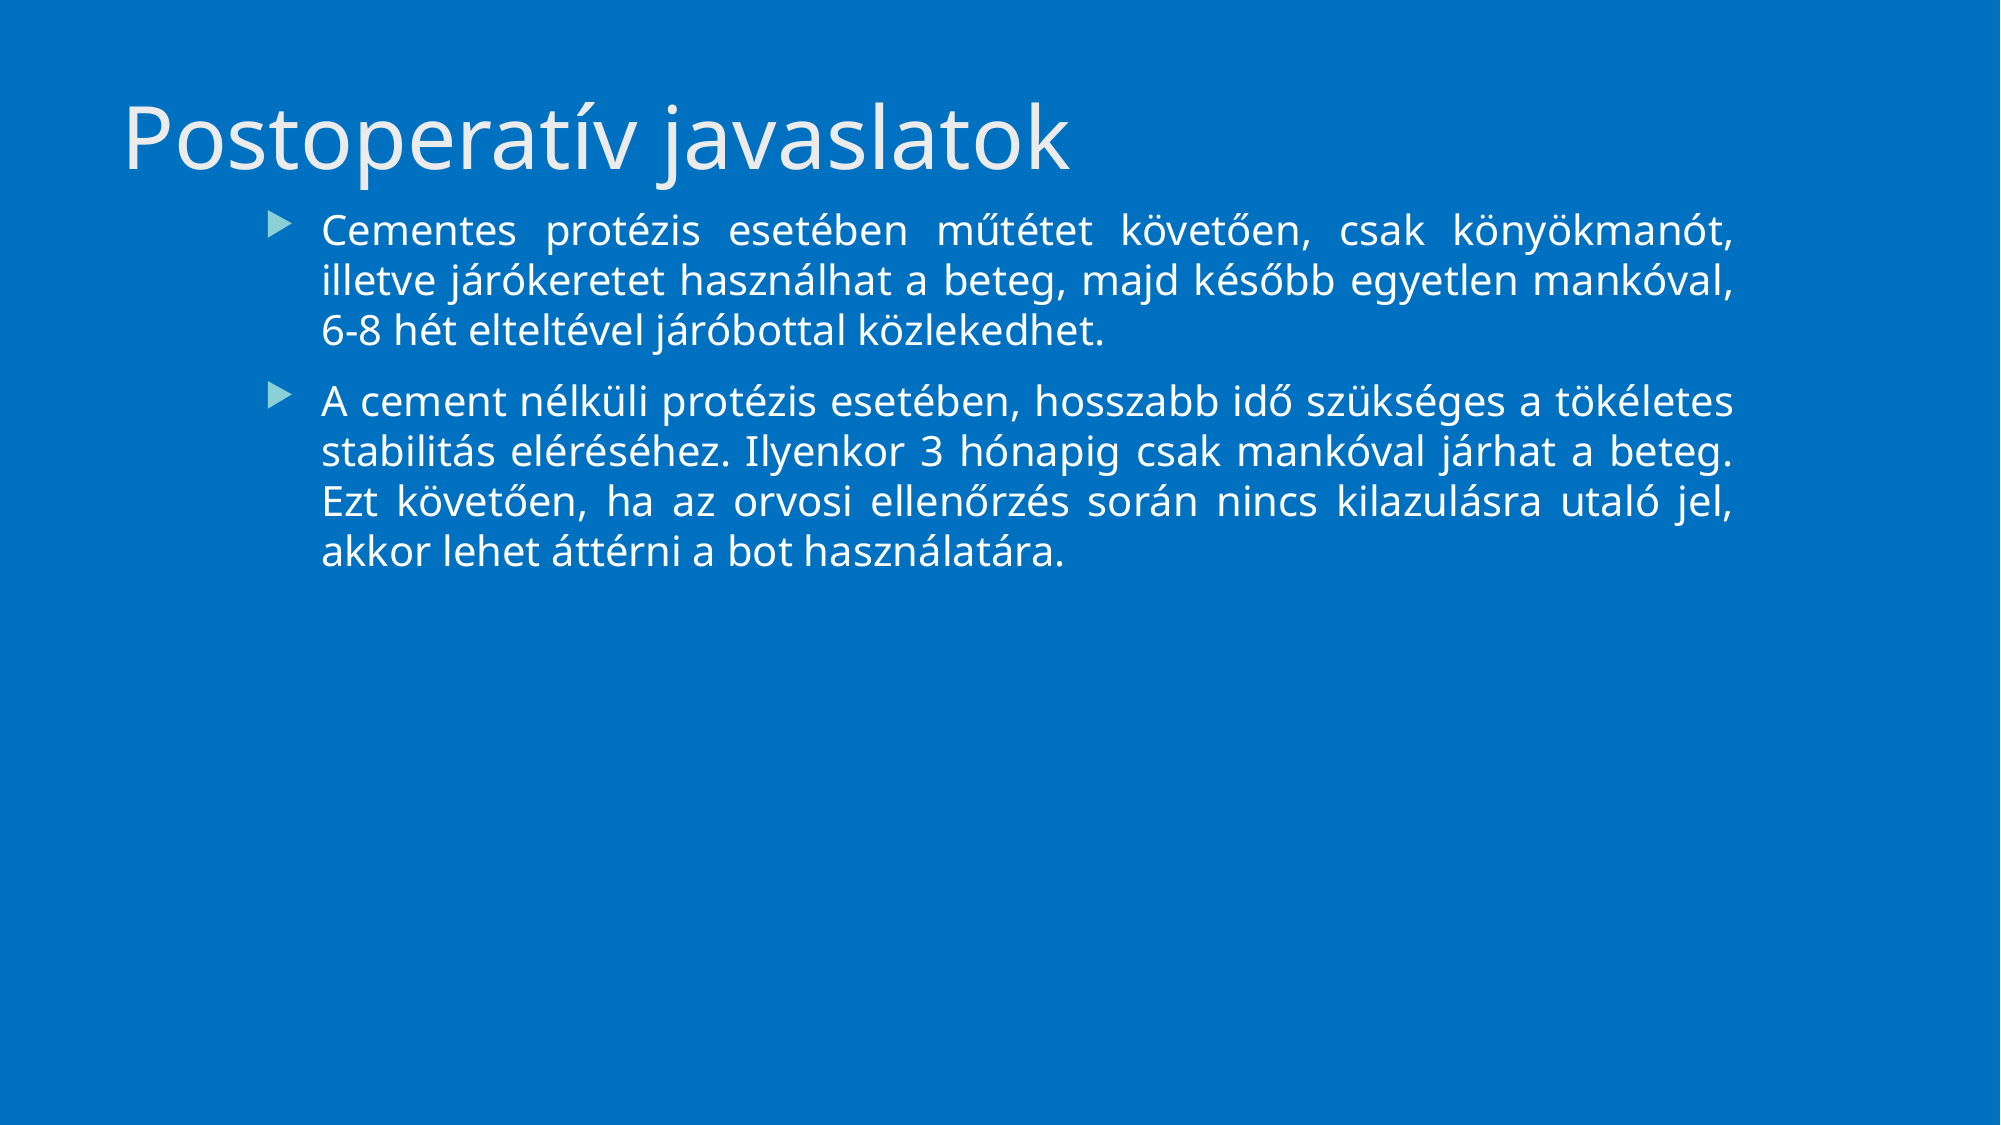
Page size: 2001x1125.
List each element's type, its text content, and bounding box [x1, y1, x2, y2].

list Cementes protézis esetében műtétet követően, csak könyökmanót, illetve járókeretet használhat a beteg, majd később egyetlen mankóval, 6-8 hét elteltével járóbottal közlekedhet. A cement nélküli protézis esetében, hosszabb idő szükséges a tökéletes stabilitás eléréséhez. Ilyenkor 3 hónapig csak mankóval járhat a beteg. Ezt követően, ha az orvosi ellenőrzés során nincs kilazulásra utaló jel, akkor lehet áttérni a bot használatára. [249, 196, 1750, 1005]
title Postoperatív javaslatok [106, 74, 1649, 304]
